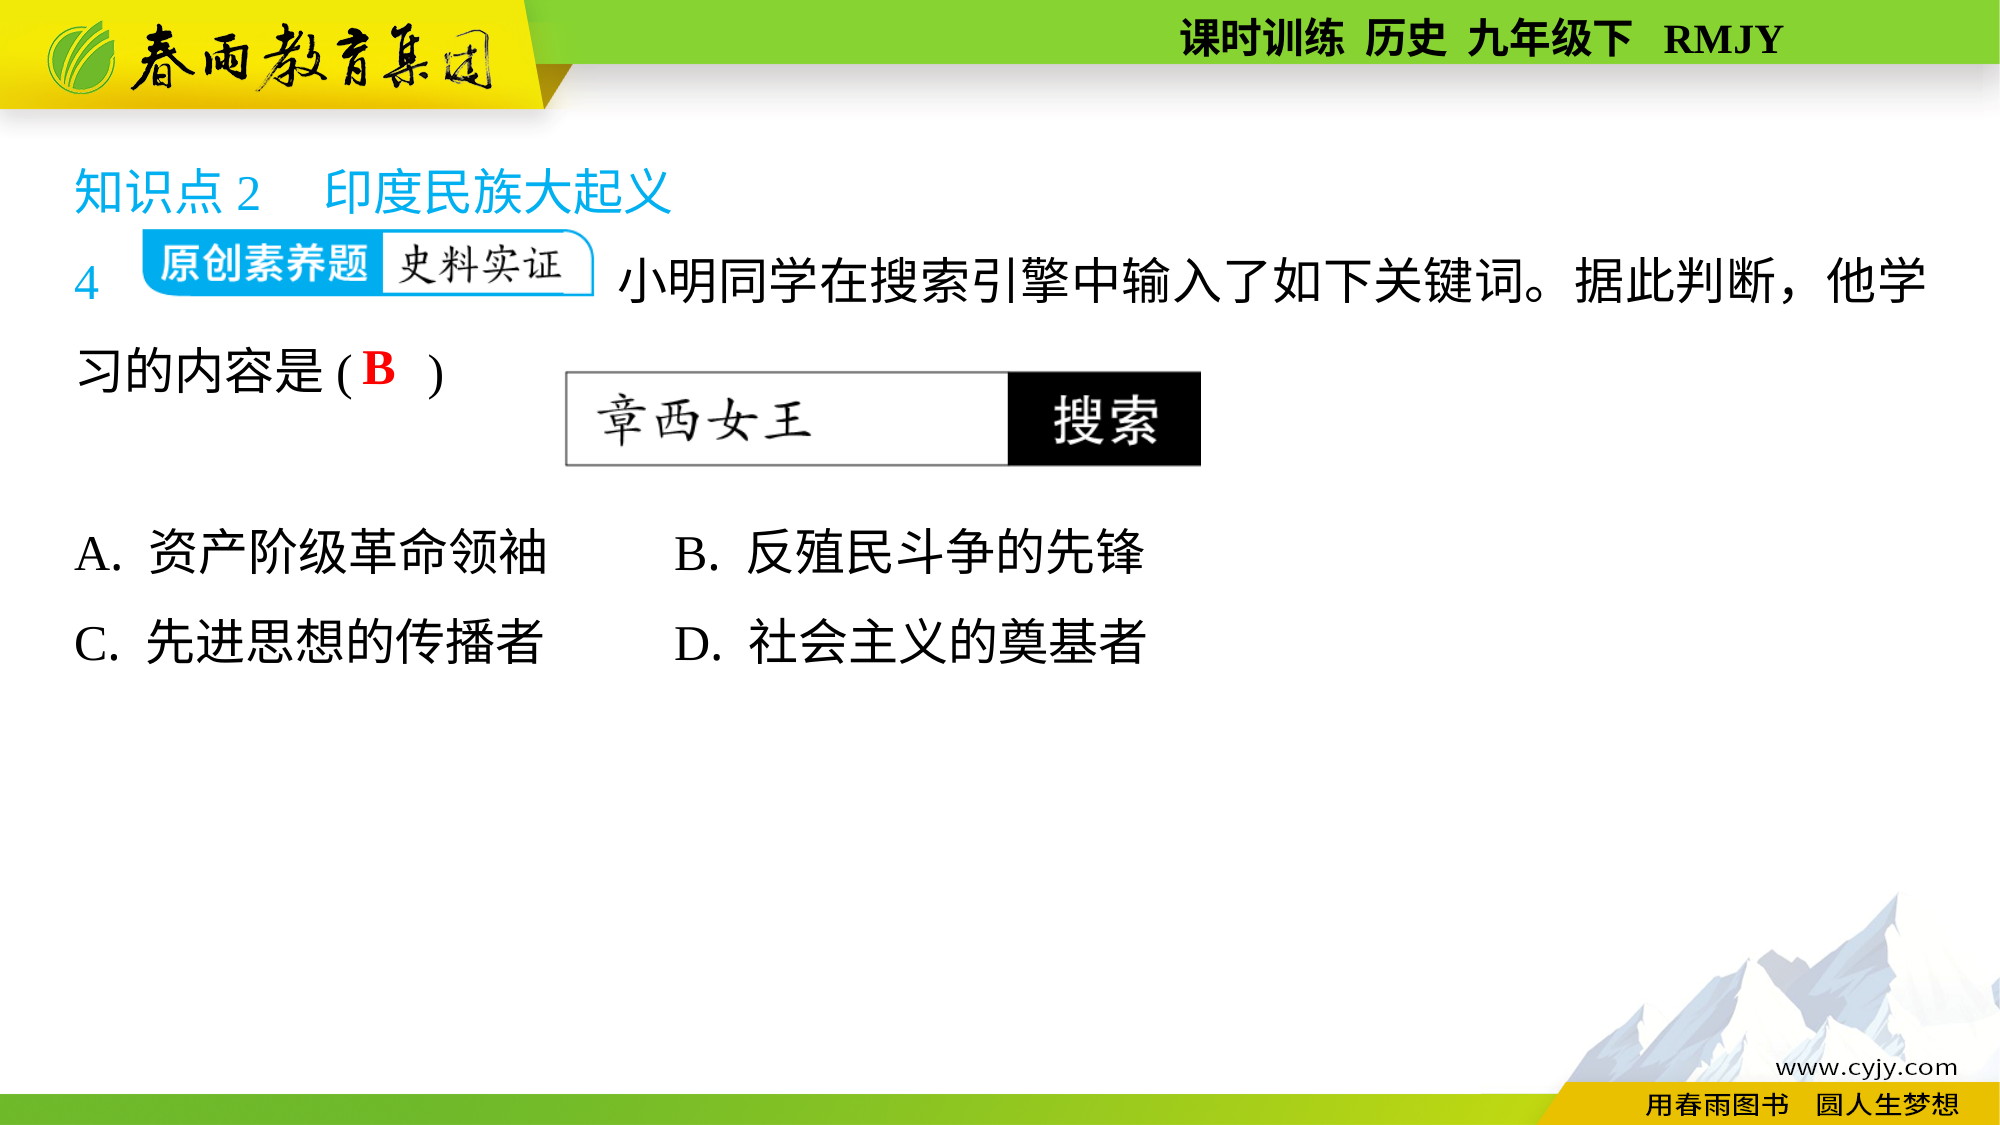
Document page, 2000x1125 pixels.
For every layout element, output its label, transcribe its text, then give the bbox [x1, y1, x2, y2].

text_box B [347, 327, 411, 403]
list 知识点2 印度民族大起义 4 小明同学在搜索引擎中输入了如下关键词。据此判断，他学习的内容是( ) A. 资产阶级革命领袖 B. 反殖民斗争的先锋 C. 先进思想的传播者 D. 社会主义的奠基者 [59, 122, 1944, 683]
picture [0, 0, 2000, 1125]
